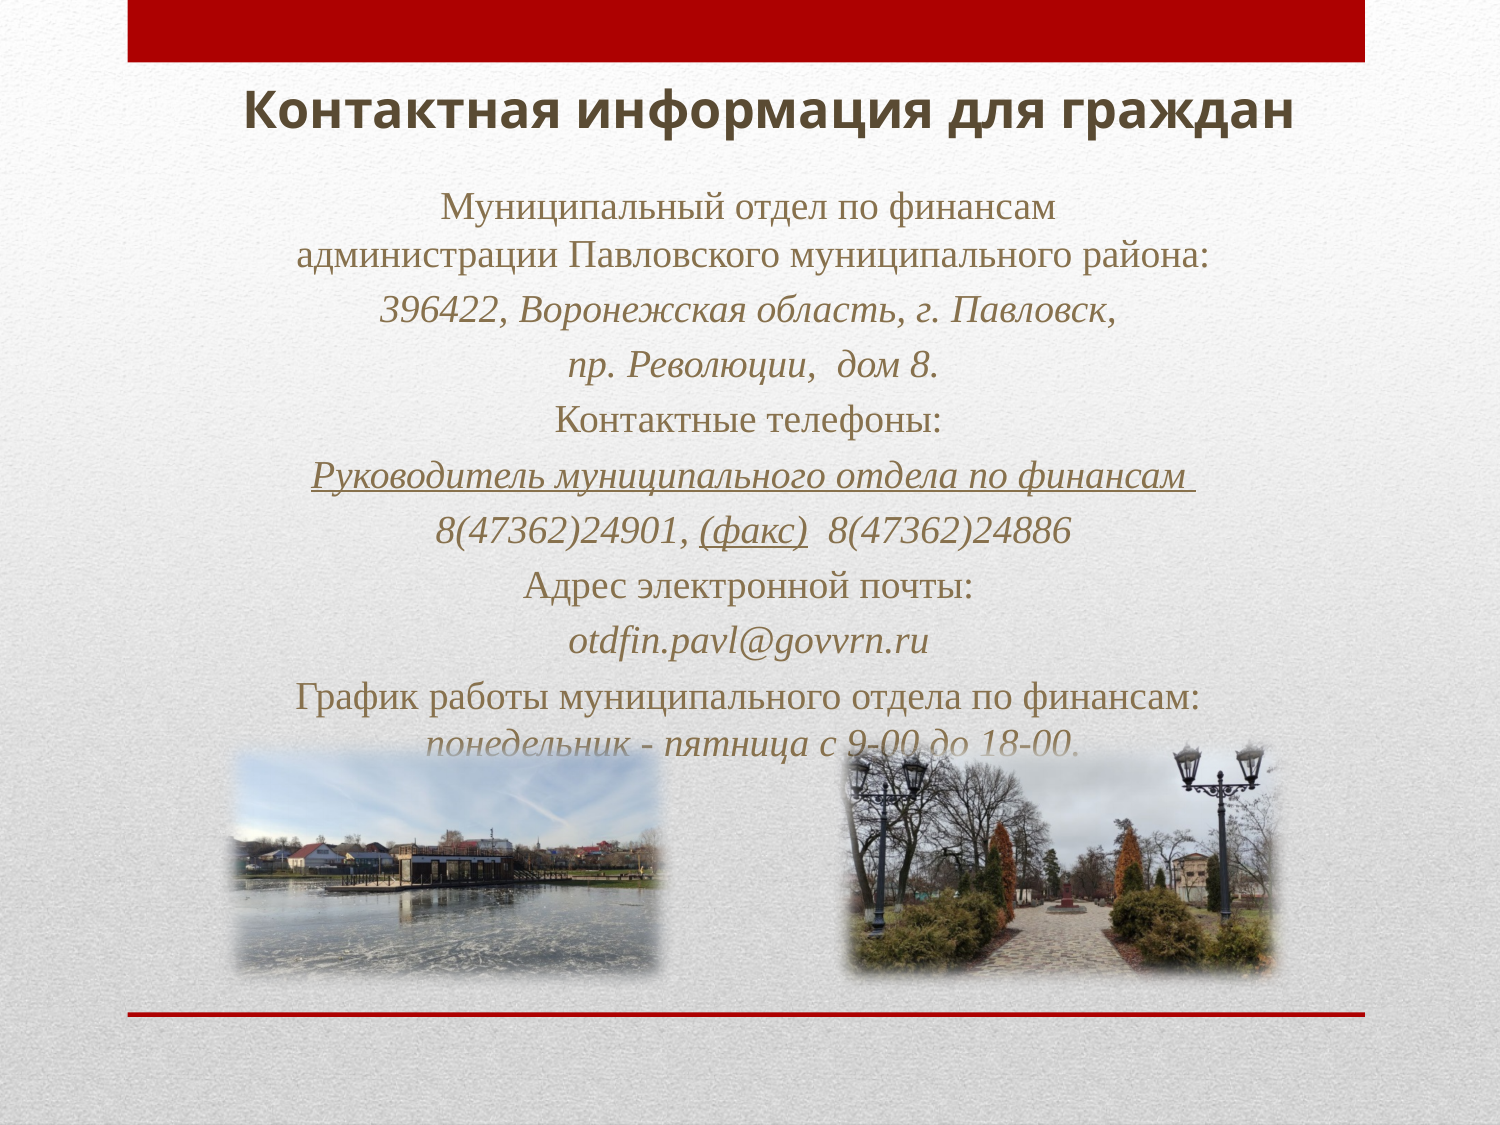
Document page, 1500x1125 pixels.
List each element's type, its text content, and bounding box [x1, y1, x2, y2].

picture [217, 732, 677, 992]
list Муниципальный отдел по финансам администрации Павловского муниципального района: 396422, Воронежская область, г. Павловск, пр. Революции, дом 8. Контактные телефоны: Руководитель муниципального отдела по финансам 8(47362)24901, (факс) 8(47362)24886 Адрес электронной почты: otdfin.pavl@govvrn.ru График работы муниципального отдела по финансам: понедельник - пятница с 9-00 до 18-00. [64, 172, 1436, 776]
picture [831, 732, 1291, 992]
title Контактная информация для граждан [112, 42, 1426, 147]
